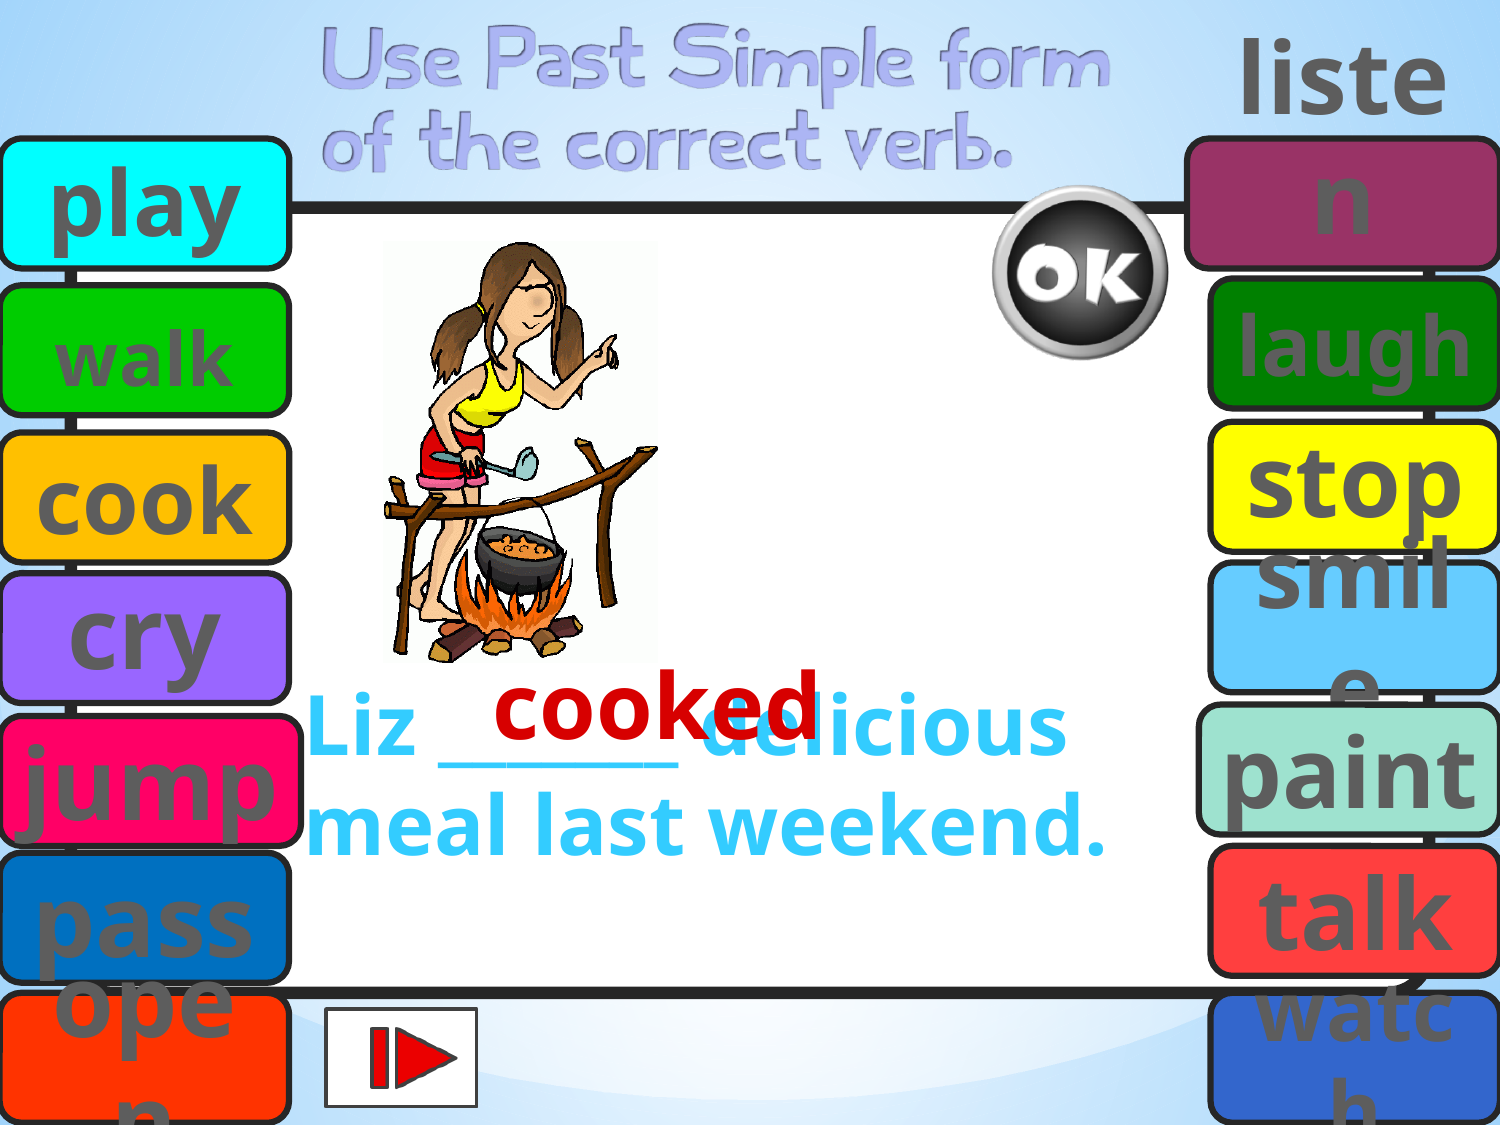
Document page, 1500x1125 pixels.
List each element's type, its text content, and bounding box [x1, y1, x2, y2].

text_box pass [0, 851, 291, 984]
text_box cooked [477, 640, 896, 765]
text_box paint [1197, 703, 1500, 836]
text_box [69, 206, 1431, 664]
text_box play [0, 137, 291, 270]
text_box [84, 880, 1422, 995]
text_box stop [1209, 420, 1500, 553]
text_box [1242, 836, 1431, 844]
text_box listen [1185, 137, 1500, 270]
picture [383, 241, 659, 664]
text_box [69, 846, 289, 864]
text_box talk [1209, 844, 1500, 978]
text_box laugh [1209, 277, 1500, 410]
picture [324, 1007, 478, 1109]
picture [990, 183, 1169, 361]
text_box open [0, 991, 291, 1125]
text_box cry [0, 571, 291, 705]
text_box jump [0, 714, 303, 848]
text_box [69, 692, 289, 716]
text_box walk [0, 283, 291, 417]
text_box [1242, 694, 1431, 703]
text_box Liz _______ delicious meal last weekend. [289, 664, 1242, 880]
text_box watch [1209, 991, 1500, 1125]
text_box smile [1209, 561, 1500, 694]
picture [300, 3, 1124, 180]
text_box cook [0, 431, 291, 564]
